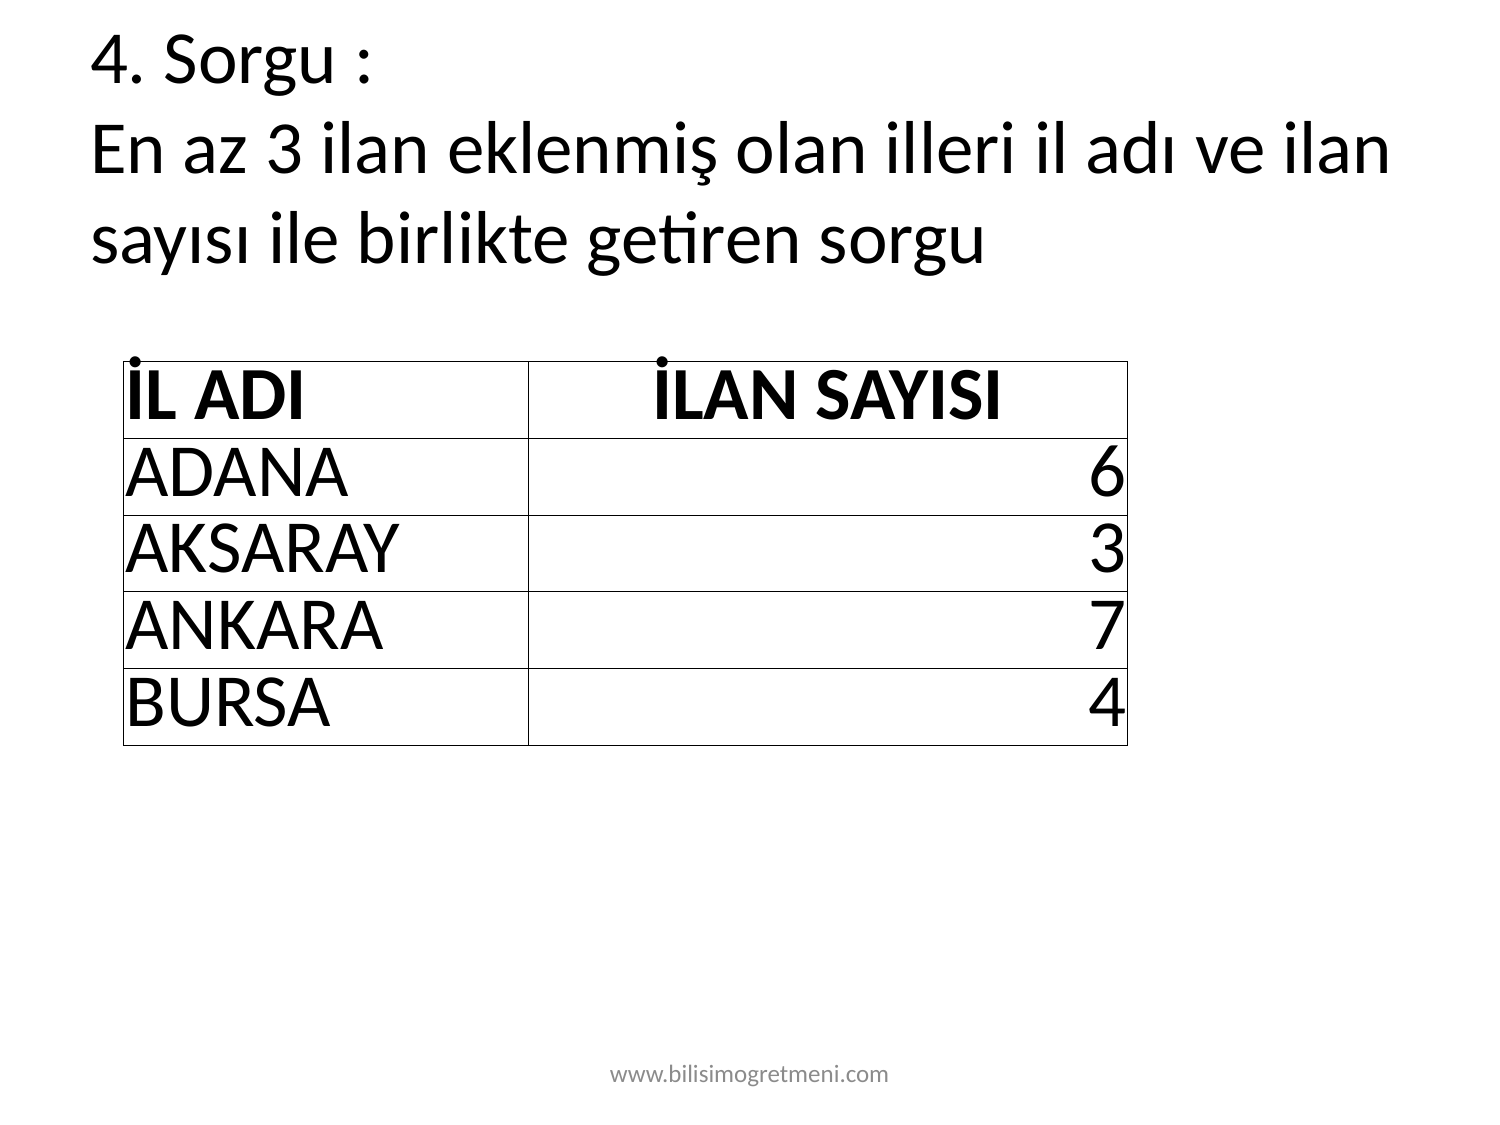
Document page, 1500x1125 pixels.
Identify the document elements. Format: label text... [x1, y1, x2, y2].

table_cell AKSARAY [124, 516, 528, 591]
table_cell 6 [529, 439, 1127, 515]
table_cell BURSA [124, 669, 528, 745]
table_cell 7 [529, 592, 1127, 668]
table_cell 4 [529, 669, 1127, 745]
table_cell 3 [529, 516, 1127, 591]
footer www.bilisimogretmeni.com [512, 1042, 988, 1103]
table_cell ADANA [124, 439, 528, 515]
title 4. Sorgu : En az 3 ilan eklenmiş olan illeri il adı ve ilan sayısı ile birlikte getiren sorgu [75, 0, 1425, 304]
table_cell ANKARA [124, 592, 528, 668]
table_header İL ADI [124, 362, 528, 438]
table_header İLAN SAYISI [529, 362, 1127, 438]
